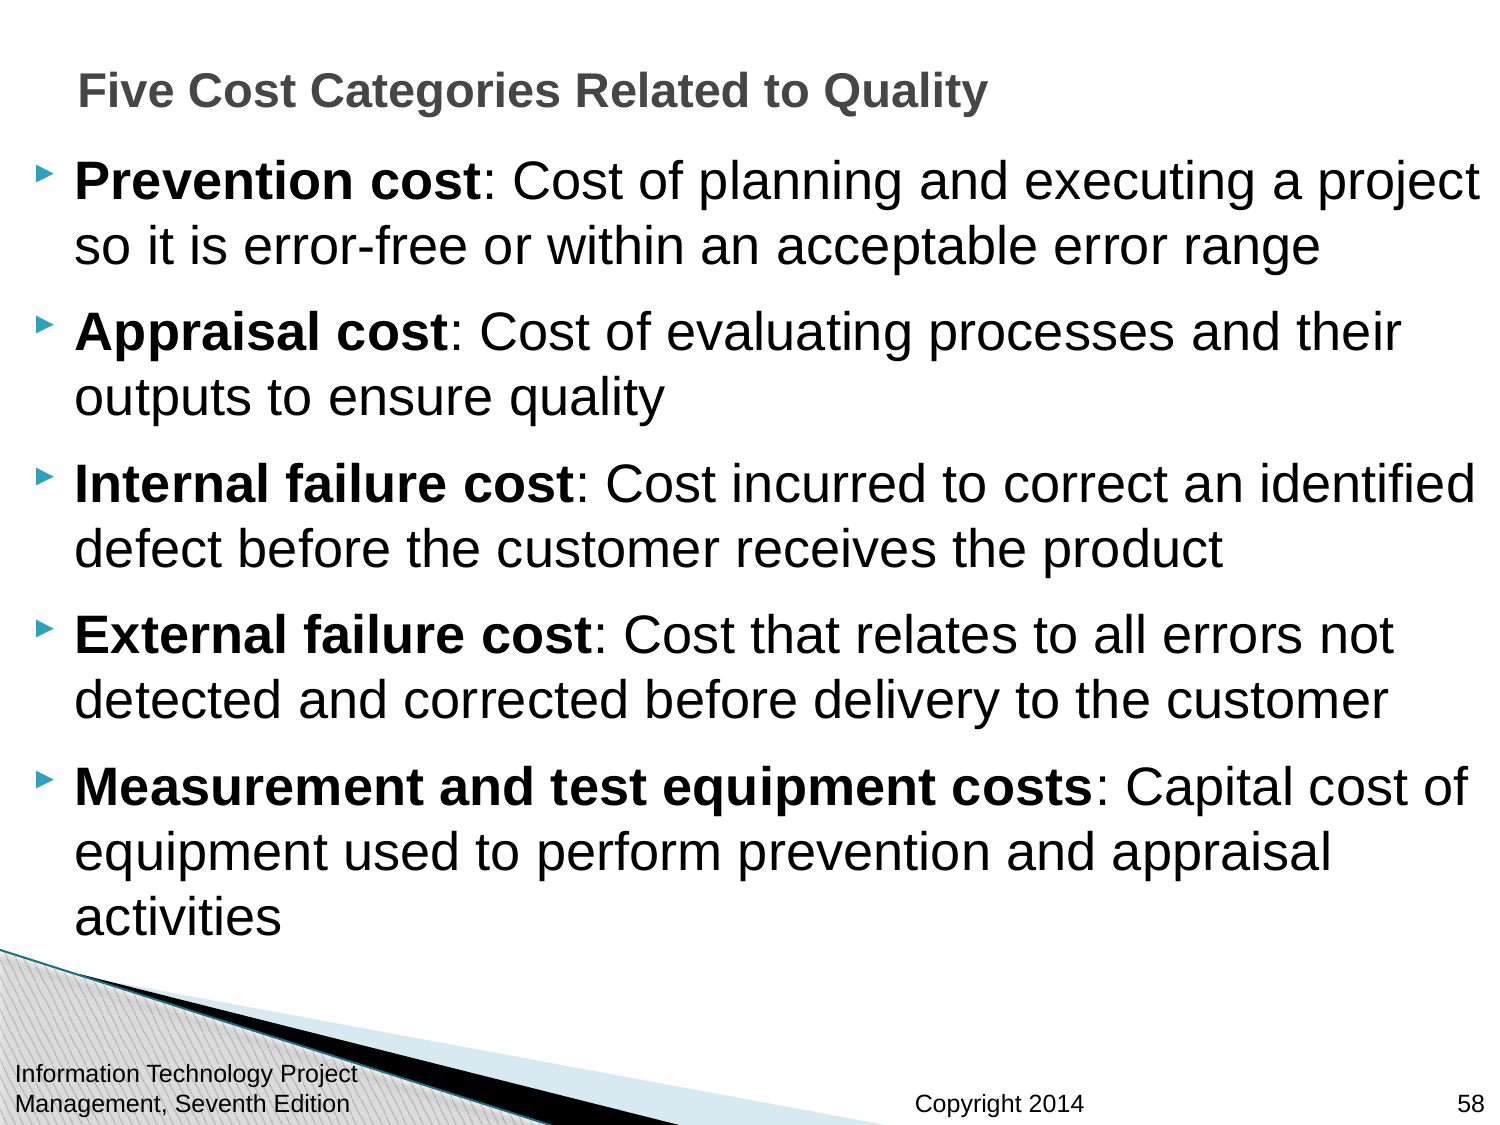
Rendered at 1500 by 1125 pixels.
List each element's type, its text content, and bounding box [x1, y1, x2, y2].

slide_number 58 [1408, 1065, 1500, 1125]
footer Information Technology Project Management, Seventh Edition [0, 1065, 425, 1125]
list Prevention cost: Cost of planning and executing a project so it is error-free or within an acceptable error range Appraisal cost: Cost of evaluating processes and their outputs to ensure quality Internal failure cost: Cost incurred to correct an identified defect before the customer receives the product External failure cost: Cost that relates to all errors not detected and corrected before delivery to the customer Measurement and test equipment costs: Capital cost of equipment used to perform prevention and appraisal activities [0, 137, 1500, 988]
title Five Cost Categories Related to Quality [62, 50, 1438, 125]
